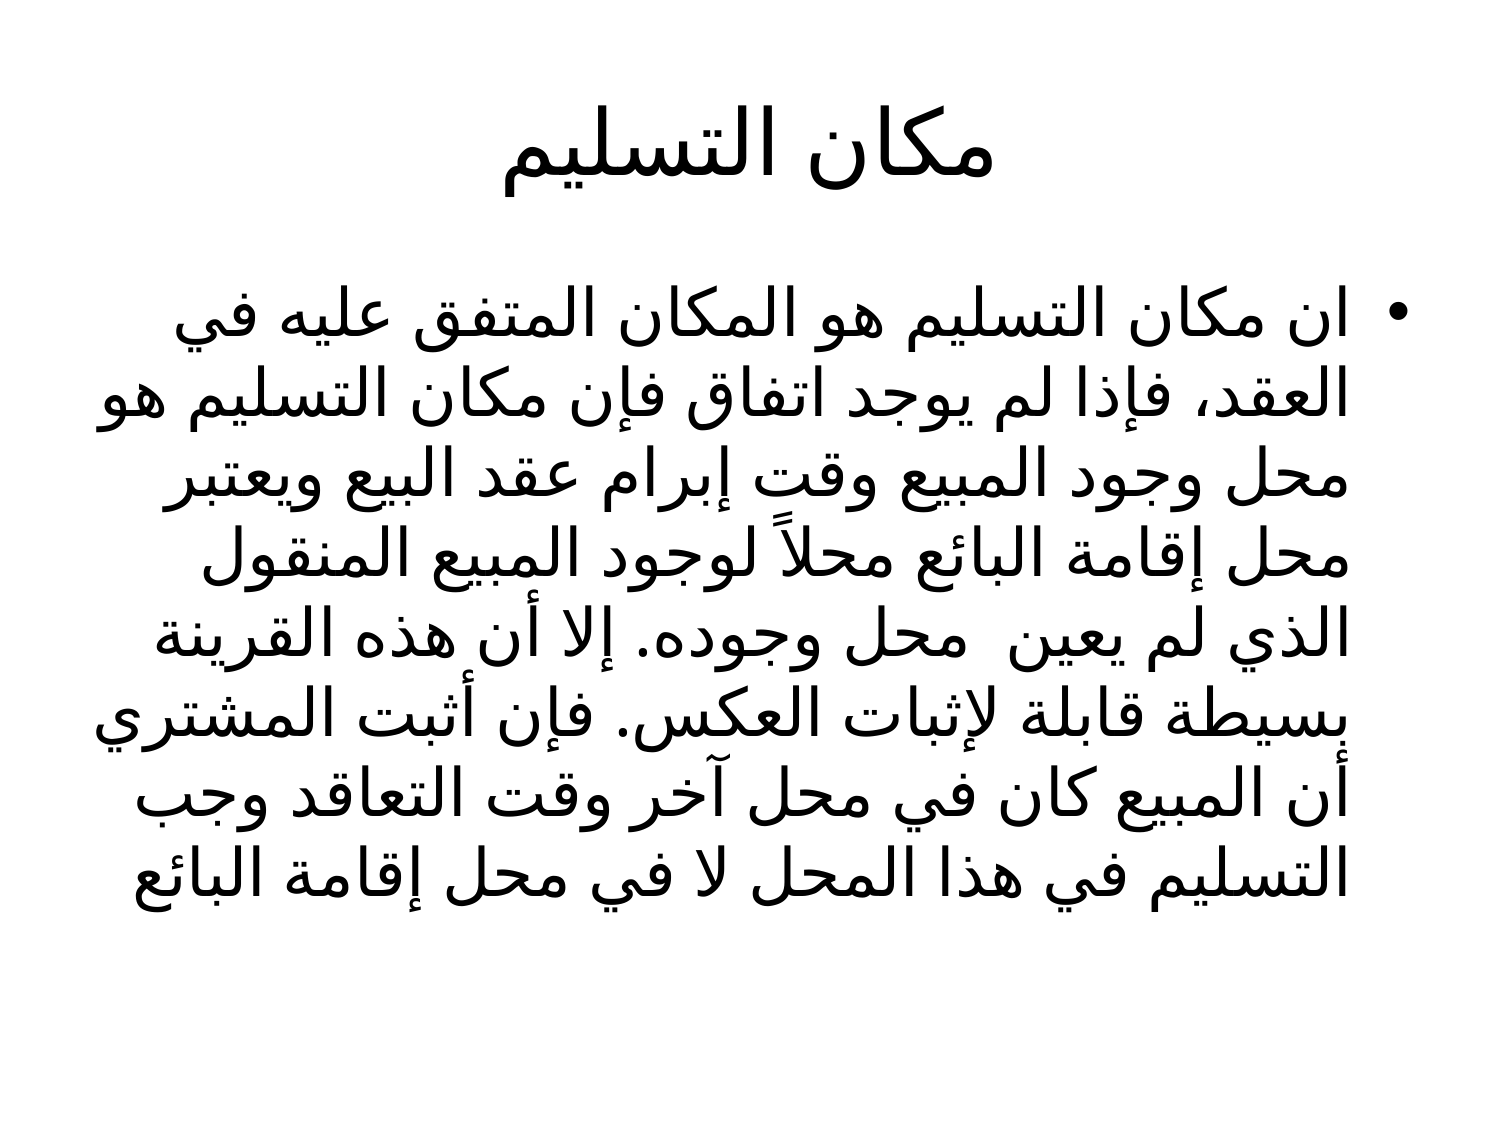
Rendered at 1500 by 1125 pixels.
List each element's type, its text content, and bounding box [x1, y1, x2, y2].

title مكان التسليم [75, 45, 1425, 233]
list ان مكان التسليم هو المكان المتفق عليه في العقد، فإذا لم يوجد اتفاق فإن مكان التسليم هو محل وجود المبيع وقت إبرام عقد البيع ويعتبر محل إقامة البائع محلاً لوجود المبيع المنقول الذي لم يعين محل وجوده. إلا أن هذه القرينة بسيطة قابلة لإثبات العكس. فإن أثبت المشتري أن المبيع كان في محل آخر وقت التعاقد وجب التسليم في هذا المحل لا في محل إقامة البائع [75, 262, 1425, 1005]
